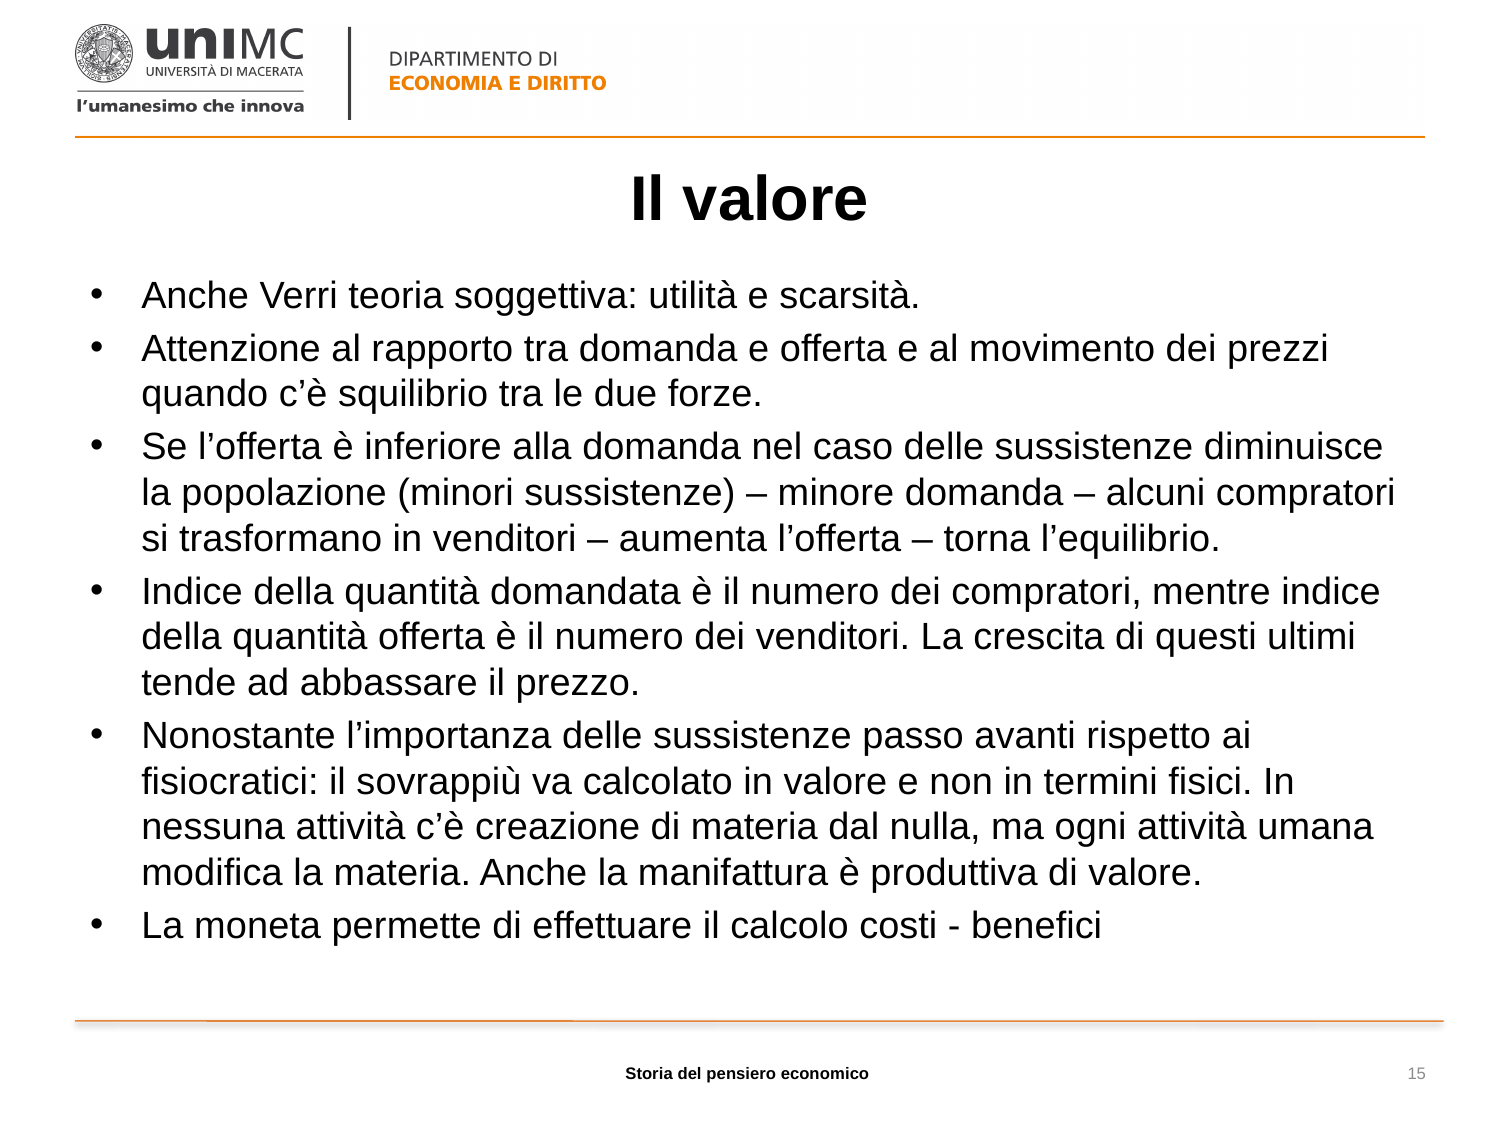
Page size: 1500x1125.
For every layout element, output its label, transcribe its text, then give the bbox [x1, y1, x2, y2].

list Anche Verri teoria soggettiva: utilità e scarsità. Attenzione al rapporto tra domanda e offerta e al movimento dei prezzi quando c’è squilibrio tra le due forze. Se l’offerta è inferiore alla domanda nel caso delle sussistenze diminuisce la popolazione (minori sussistenze) – minore domanda – alcuni compratori si trasformano in venditori – aumenta l’offerta – torna l’equilibrio. Indice della quantità domandata è il numero dei compratori, mentre indice della quantità offerta è il numero dei venditori. La crescita di questi ultimi tende ad abbassare il prezzo. Nonostante l’importanza delle sussistenze passo avanti rispetto ai fisiocratici: il sovrappiù va calcolato in valore e non in termini fisici. In nessuna attività c’è creazione di materia dal nulla, ma ogni attività umana modifica la materia. Anche la manifattura è produttiva di valore. La moneta permette di effettuare il calcolo costi - benefici [75, 262, 1425, 1005]
title Il valore [75, 149, 1425, 241]
picture [75, 24, 1425, 138]
footer Storia del pensiero economico [512, 1042, 988, 1103]
slide_number 15 [1091, 1042, 1442, 1103]
